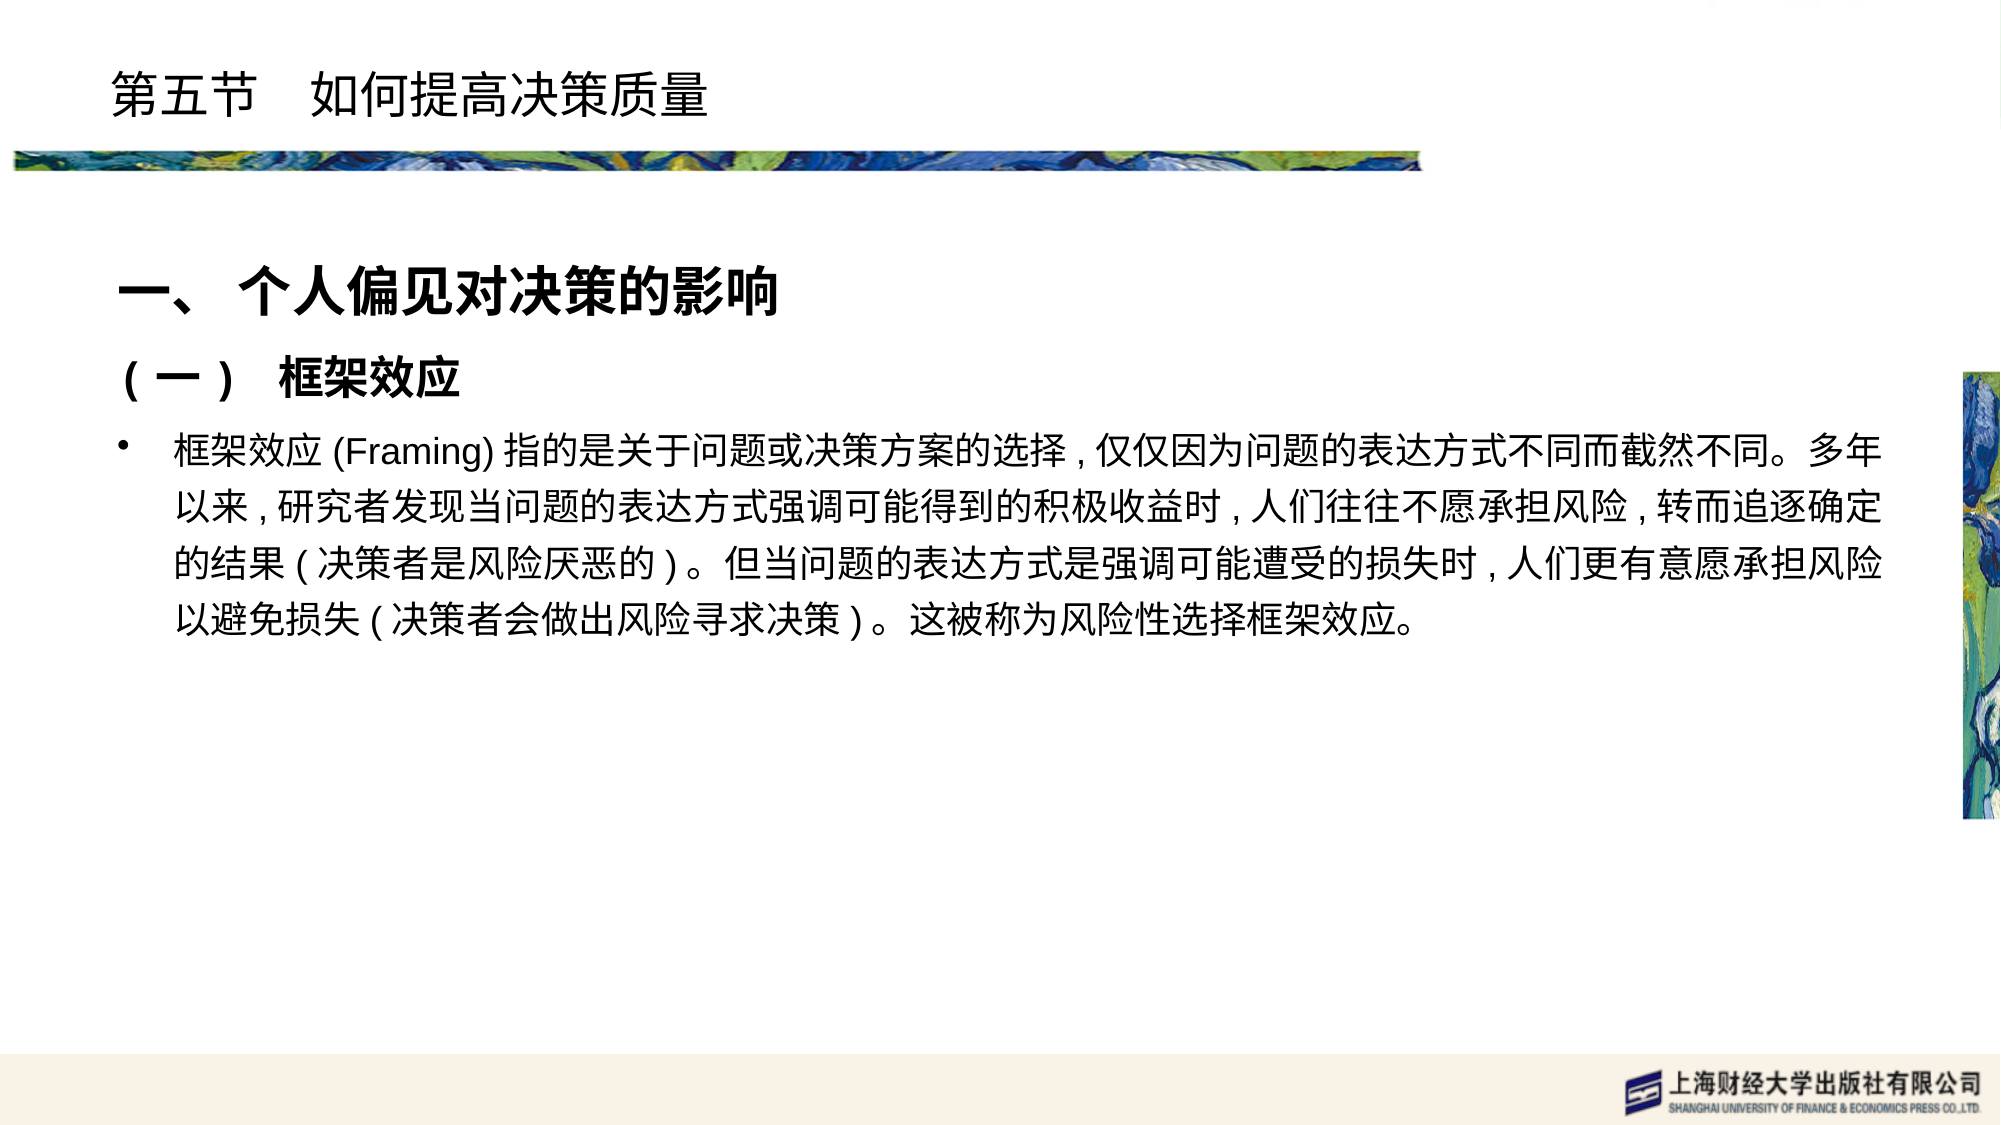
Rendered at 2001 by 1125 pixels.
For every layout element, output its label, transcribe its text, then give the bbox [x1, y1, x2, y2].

picture [0, 0, 2001, 1125]
list 一、 个人偏见对决策的影响 (一) 框架效应 框架效应(Framing)指的是关于问题或决策方案的选择,仅仅因为问题的表达方式不同而截然不同。多年以来,研究者发现当问题的表达方式强调可能得到的积极收益时,人们往往不愿承担风险,转而追逐确定的结果(决策者是风险厌恶的)。但当问题的表达方式是强调可能遭受的损失时,人们更有意愿承担风险以避免损失(决策者会做出风险寻求决策)。这被称为风险性选择框架效应。 [102, 233, 1898, 1032]
title 第五节 如何提高决策质量 [94, 42, 1451, 146]
